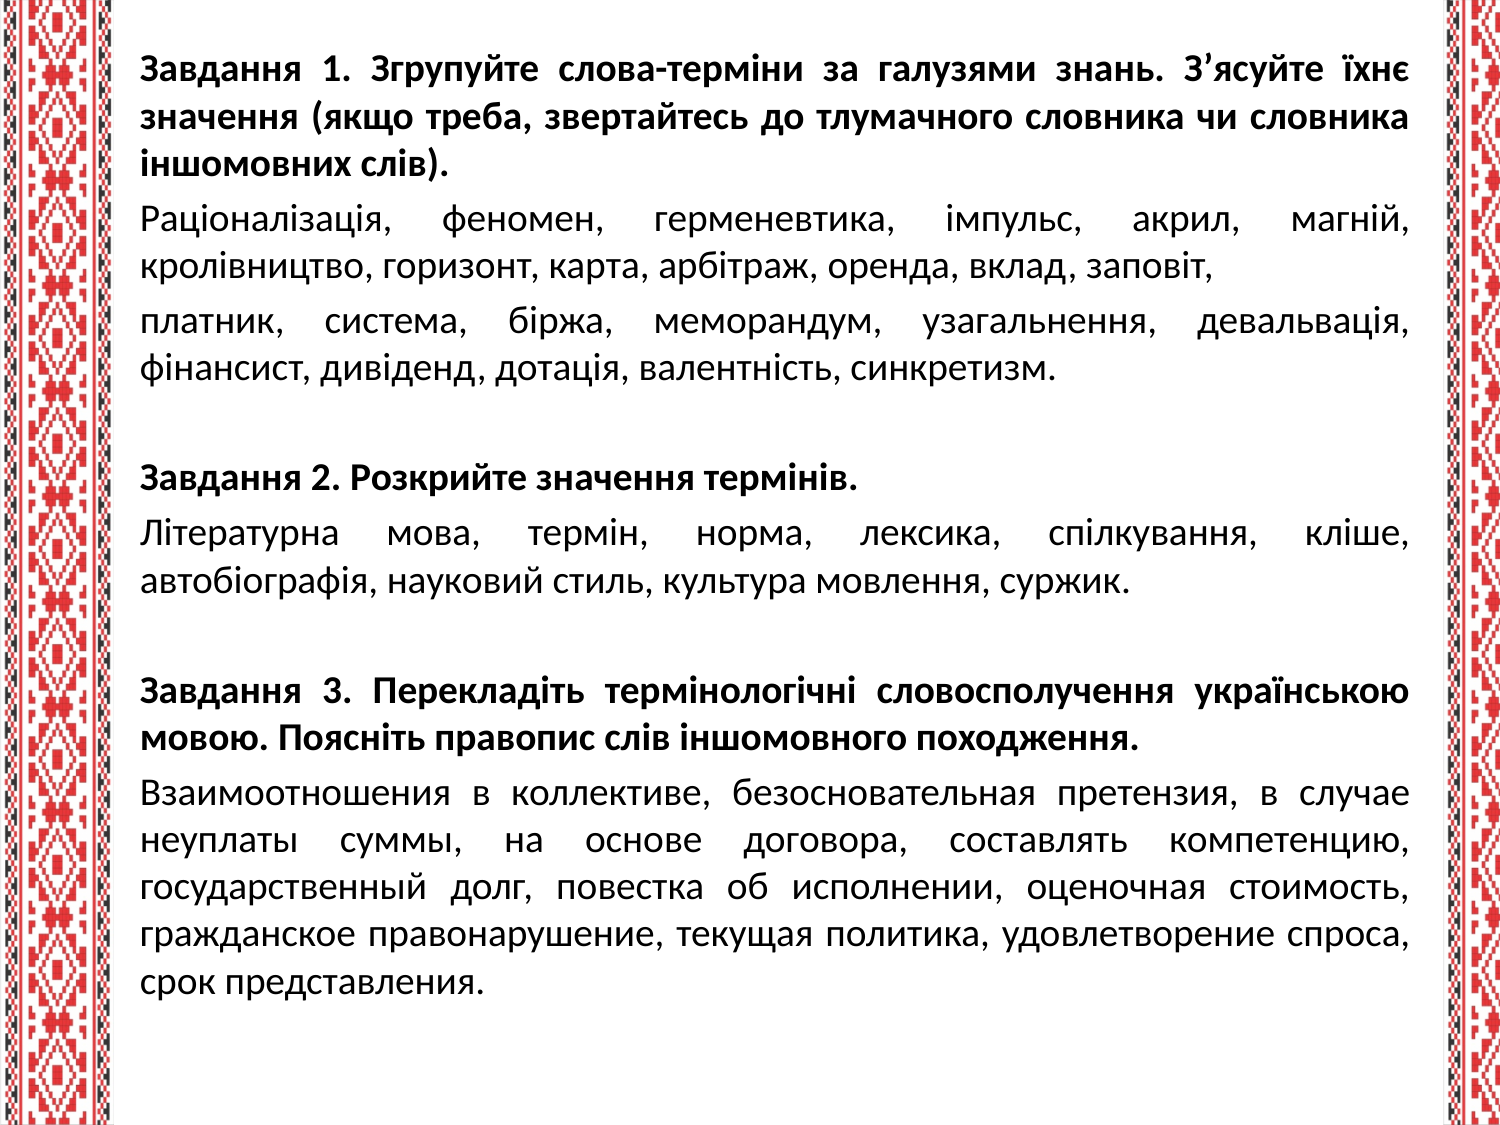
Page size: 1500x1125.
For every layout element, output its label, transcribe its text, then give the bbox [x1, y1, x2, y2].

picture [0, 1, 620, 1124]
picture [937, 1, 1500, 1124]
list Завдання 1. Згрупуйте слова-терміни за галузями знань. З’ясуйте їхнє значення (якщо треба, звертайтесь до тлумачного словника чи словника іншомовних слів). Раціоналізація, феномен, герменевтика, імпульс, акрил, магній, кролівництво, горизонт, карта, арбітраж, оренда, вклад, заповіт, платник, система, біржа, меморандум, узагальнення, девальвація, фінансист, дивіденд, дотація, валентність, синкретизм. Завдання 2. Розкрийте значення термінів. Літературна мова, термін, норма, лексика, спілкування, кліше, автобіографія, науковий стиль, культура мовлення, суржик. Завдання 3. Перекладіть термінологічні словосполучення українською мовою. Поясніть правопис слів іншомовного походження. Взаимоотношения в коллективе, безосновательная претензия, в случае неуплаты суммы, на основе договора, составлять компетенцию, государственный долг, повестка об исполнении, оценочная стоимость, гражданское правонарушение, текущая политика, удовлетворение спроса, срок представления. [114, 35, 1425, 1079]
